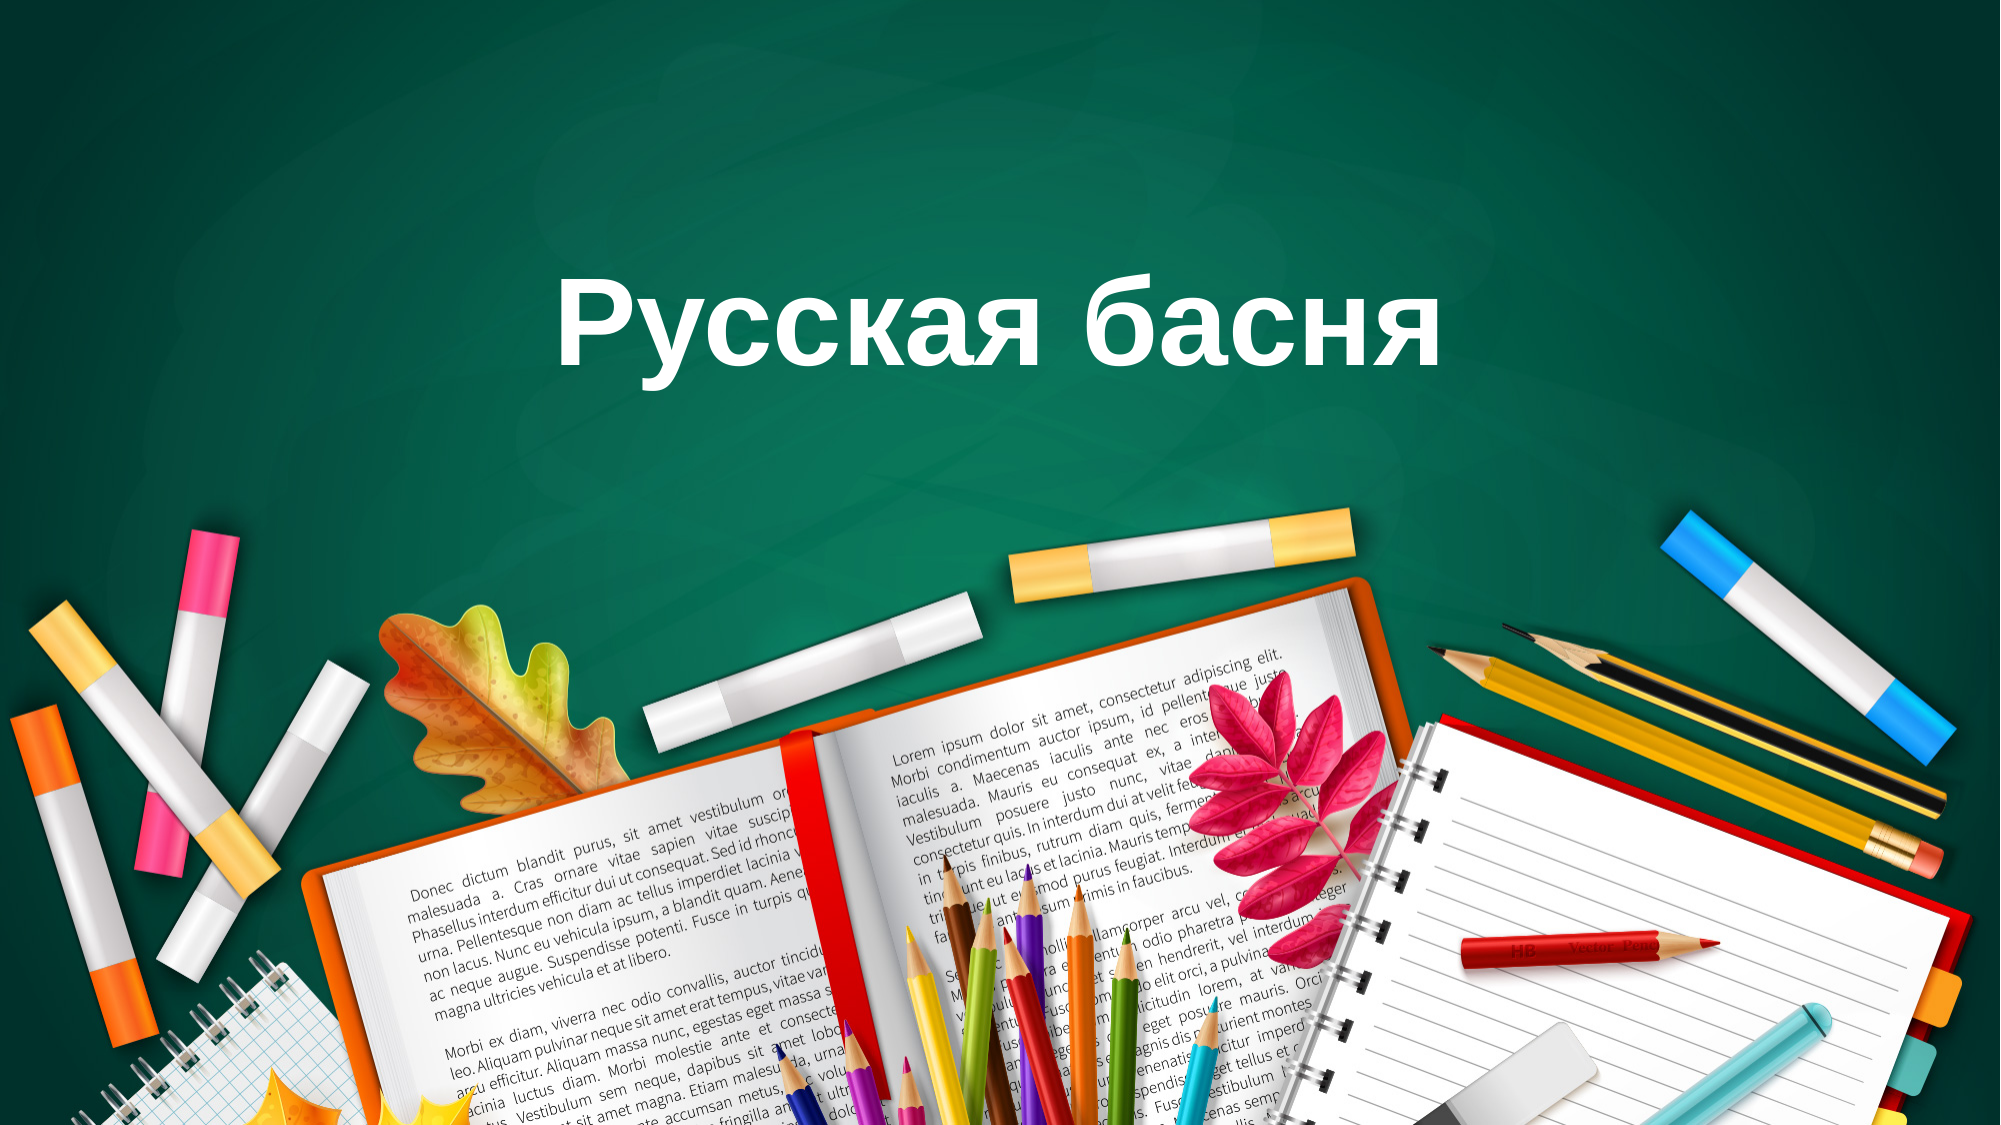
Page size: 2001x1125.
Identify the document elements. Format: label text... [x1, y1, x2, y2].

picture [0, 0, 2000, 1125]
title Русская басня [249, 8, 1750, 400]
